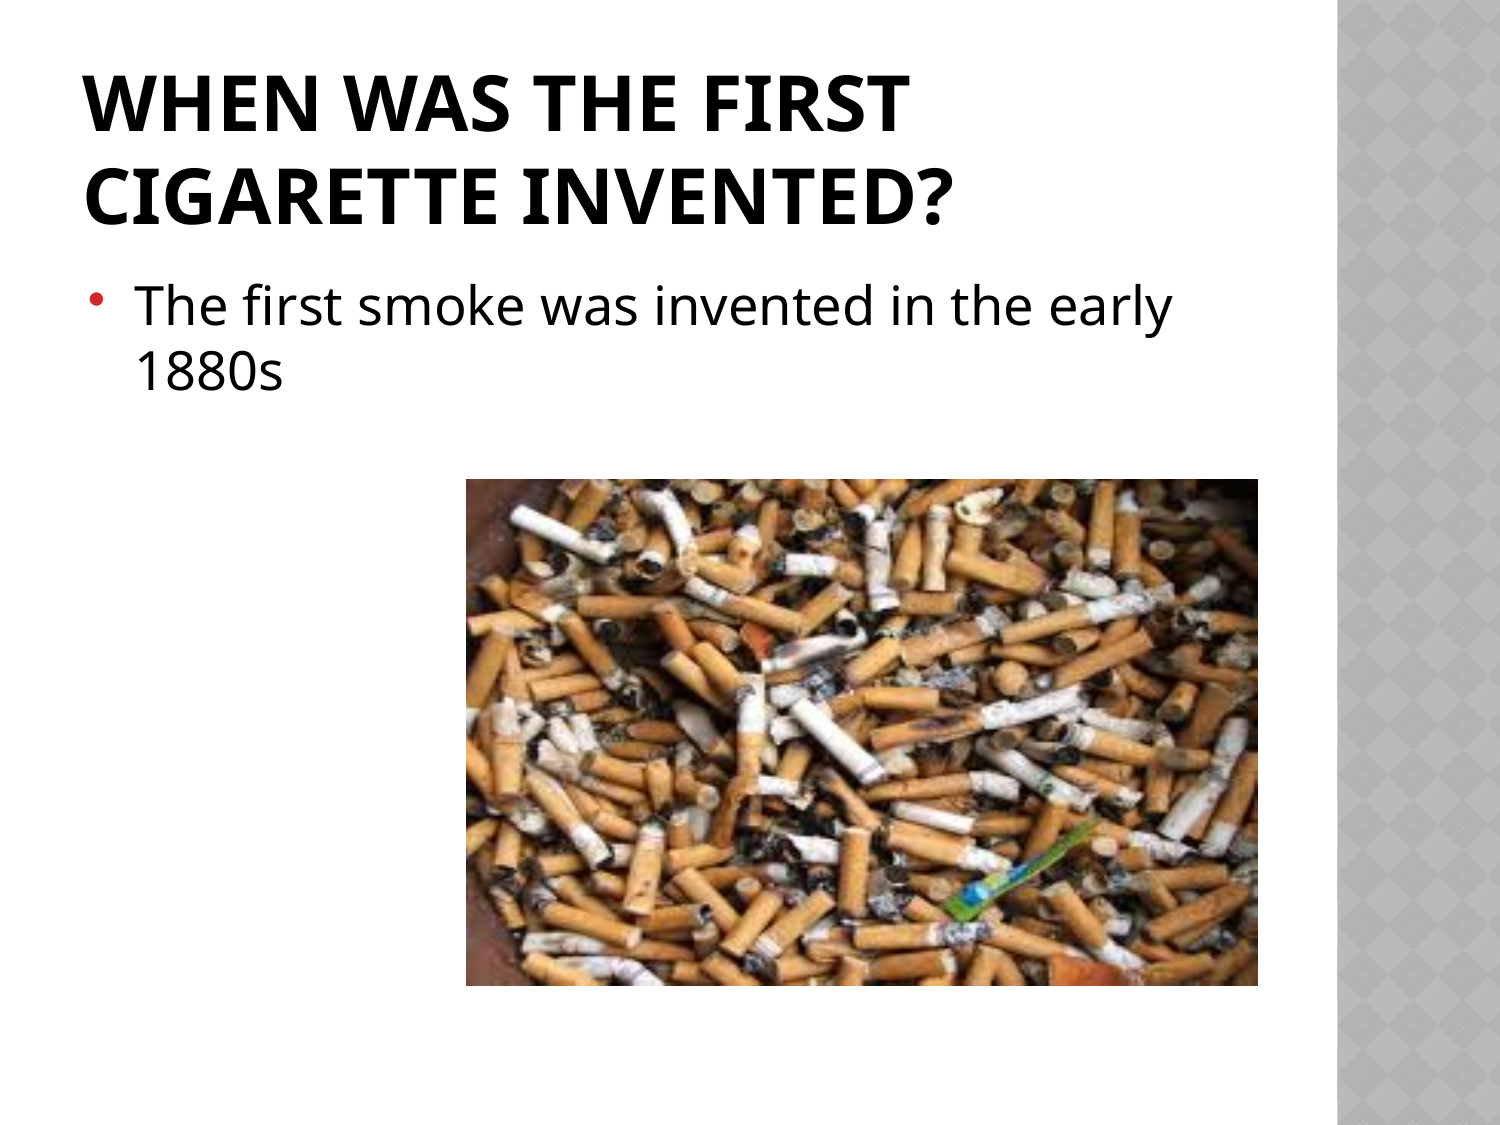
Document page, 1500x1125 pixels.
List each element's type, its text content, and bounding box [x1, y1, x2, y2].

list The first smoke was invented in the early 1880s [75, 264, 1263, 1059]
title When was the first cigarette invented? [75, 52, 1317, 240]
picture [466, 479, 1259, 987]
